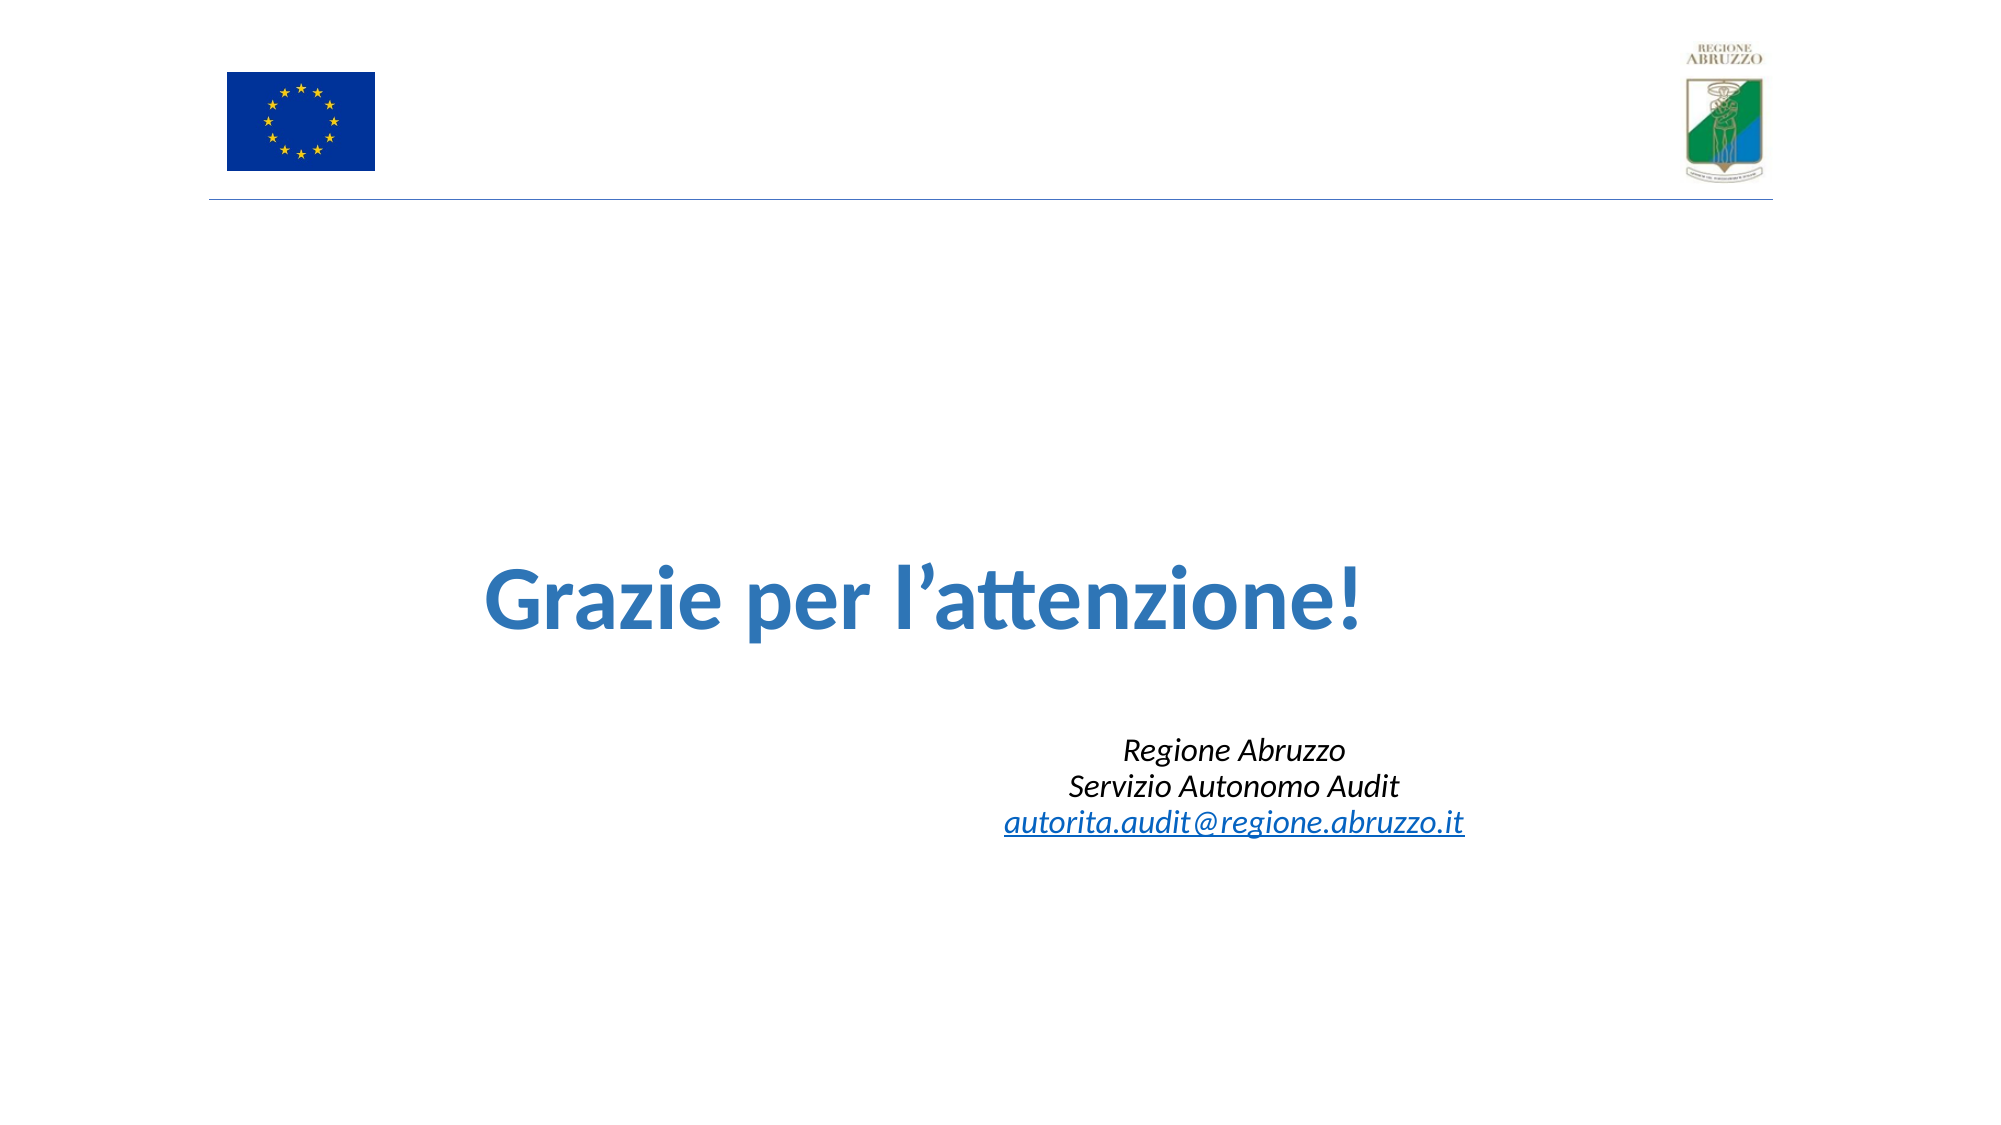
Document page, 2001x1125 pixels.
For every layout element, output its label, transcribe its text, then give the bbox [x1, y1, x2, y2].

picture [227, 72, 375, 171]
picture [1680, 41, 1773, 184]
list Grazie per l’attenzione! Regione Abruzzo Servizio Autonomo Audit autorita.audit@regione.abruzzo.it [227, 248, 1624, 1014]
